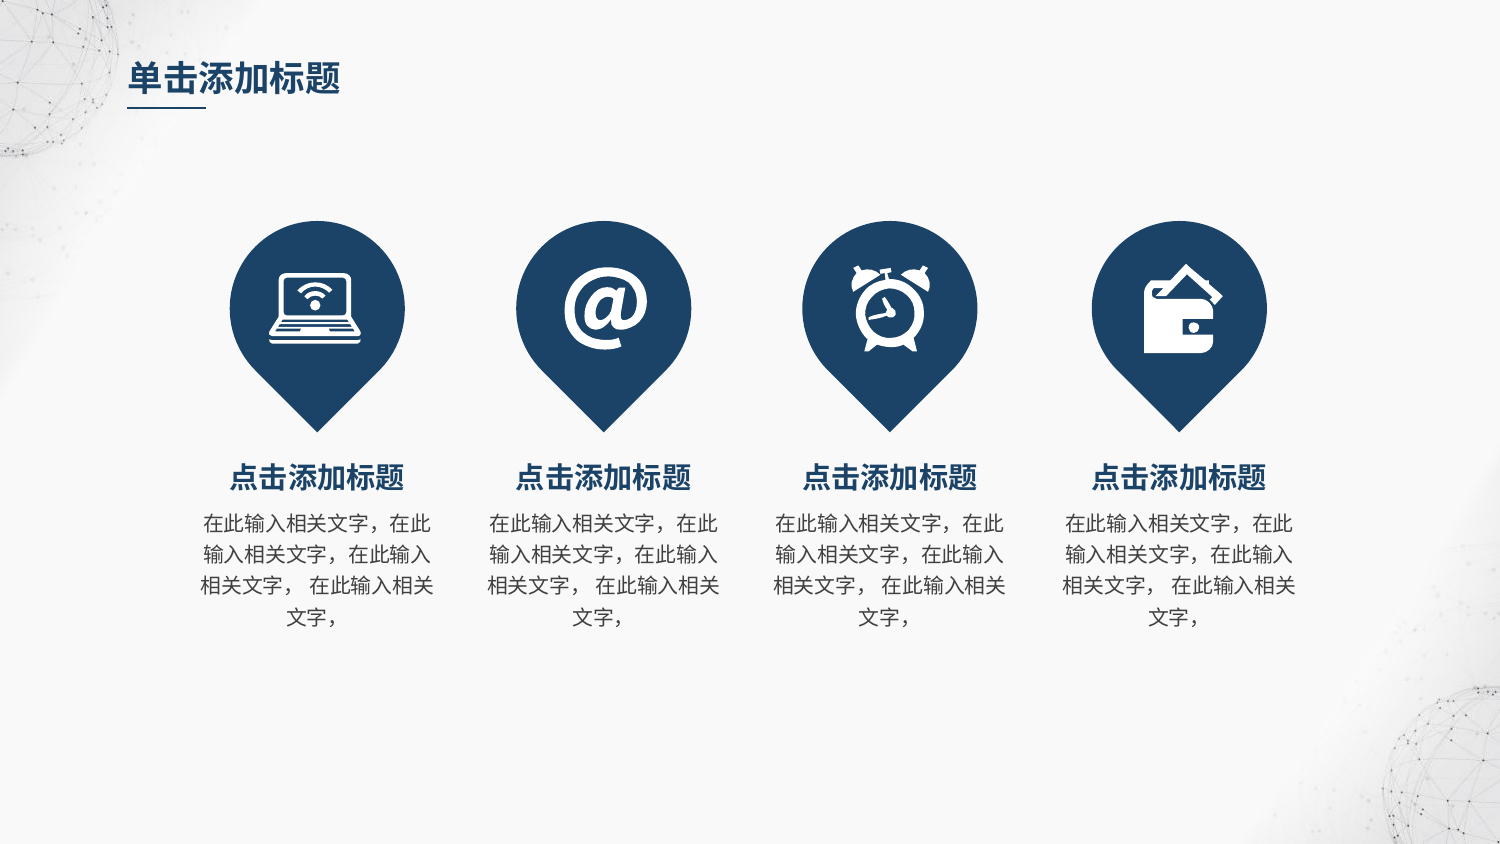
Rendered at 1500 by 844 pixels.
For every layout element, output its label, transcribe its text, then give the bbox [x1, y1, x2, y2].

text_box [1091, 220, 1267, 396]
text_box 在此输入相关文字，在此输入相关文字，在此输入相关文字， 在此输入相关文字， [1050, 498, 1309, 635]
picture [0, 0, 1500, 844]
text_box 点击添加标题 [790, 453, 989, 498]
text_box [802, 220, 978, 396]
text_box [229, 220, 405, 396]
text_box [516, 220, 692, 396]
text_box 点击添加标题 [1080, 453, 1279, 498]
text_box 在此输入相关文字，在此输入相关文字，在此输入相关文字， 在此输入相关文字， [474, 498, 733, 635]
text_box 单击添加标题 [116, 50, 488, 105]
text_box 点击添加标题 [504, 453, 703, 498]
text_box 在此输入相关文字，在此输入相关文字，在此输入相关文字， 在此输入相关文字， [760, 498, 1019, 635]
text_box 点击添加标题 [218, 453, 417, 498]
text_box 在此输入相关文字，在此输入相关文字，在此输入相关文字， 在此输入相关文字， [188, 498, 447, 635]
